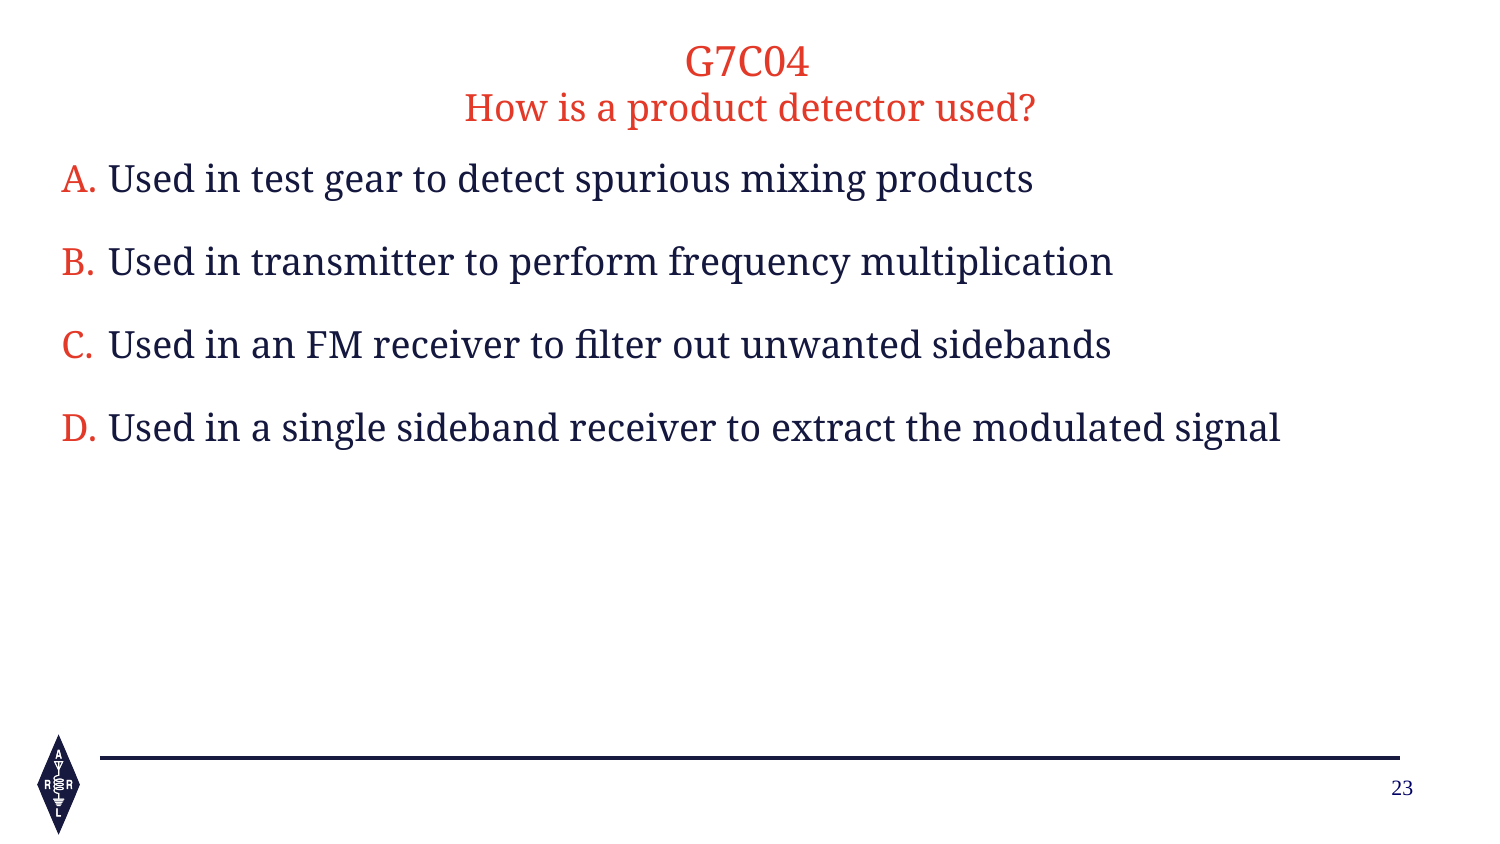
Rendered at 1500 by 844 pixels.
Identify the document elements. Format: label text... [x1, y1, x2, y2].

picture [37, 734, 80, 835]
text_box G7C04 How is a product detector used? [0, 28, 1500, 145]
text_box 23 [1074, 768, 1425, 827]
text_box Used in test gear to detect spurious mixing products Used in transmitter to perform frequency multiplication Used in an FM receiver to filter out unwanted sidebands Used in a single sideband receiver to extract the modulated signal [61, 126, 1440, 729]
